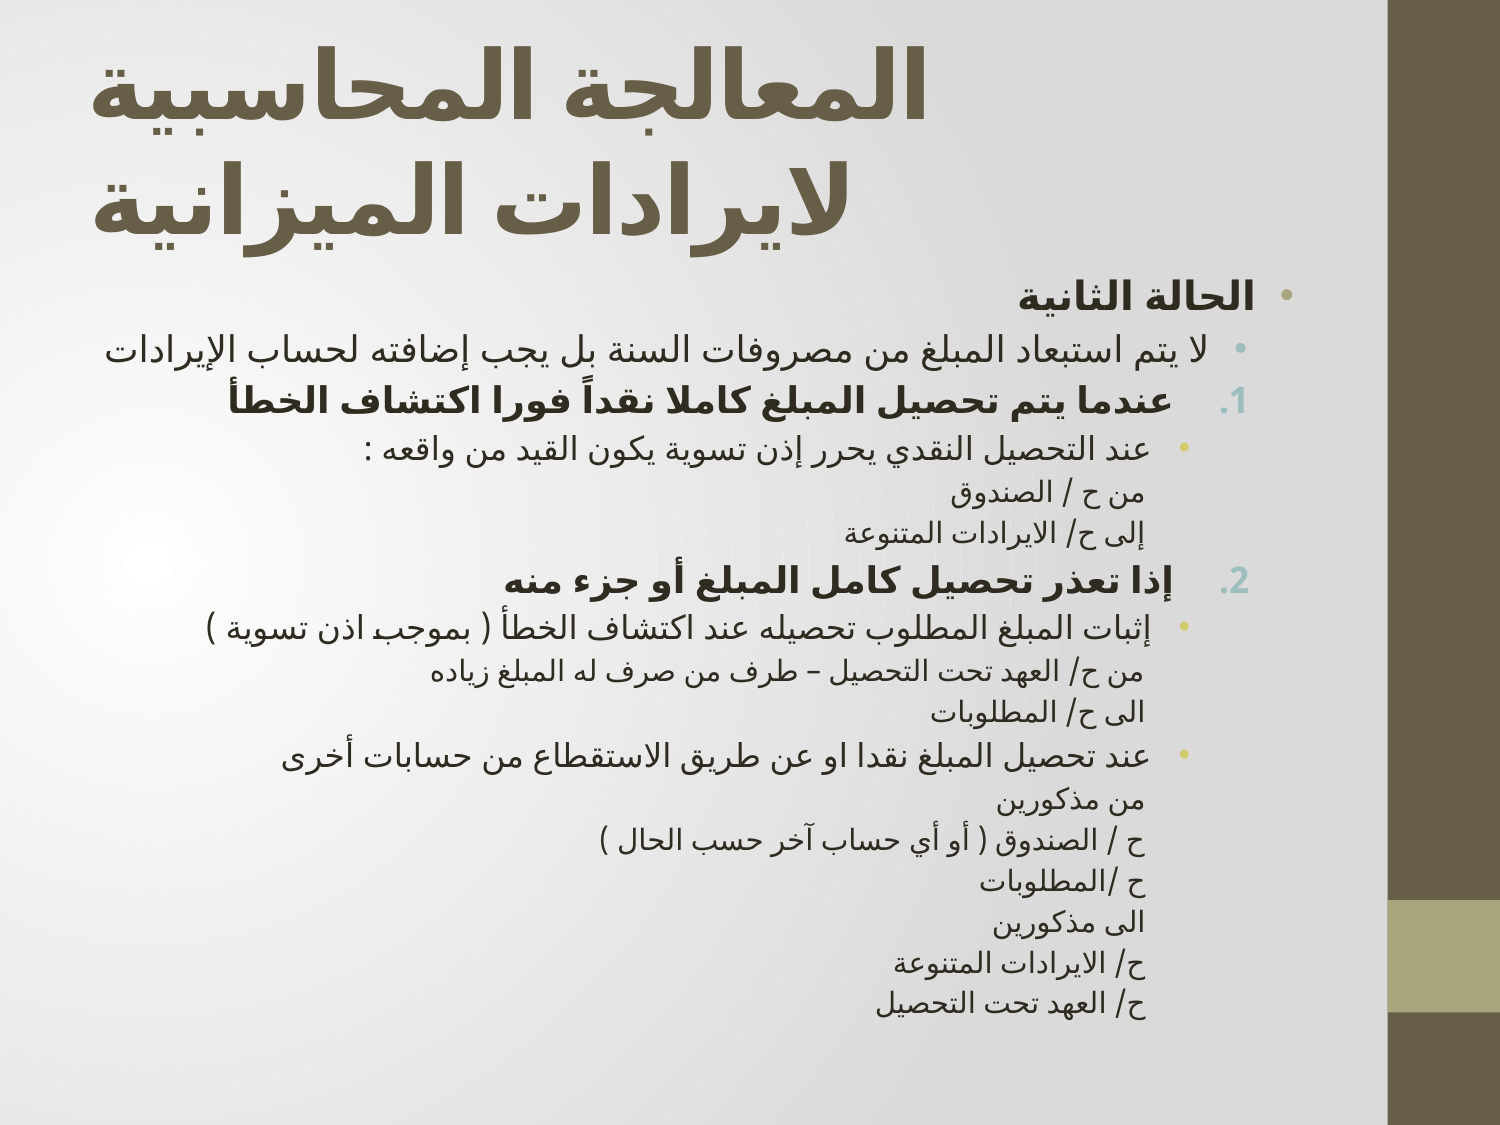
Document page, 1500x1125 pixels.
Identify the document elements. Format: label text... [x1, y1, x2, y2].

list الحالة الثانية لا يتم استبعاد المبلغ من مصروفات السنة بل يجب إضافته لحساب الإيرادات عندما يتم تحصيل المبلغ كاملا نقداً فورا اكتشاف الخطأ عند التحصيل النقدي يحرر إذن تسوية يكون القيد من واقعه : من ح / الصندوق إلى ح/ الايرادات المتنوعة إذا تعذر تحصيل كامل المبلغ أو جزء منه إثبات المبلغ المطلوب تحصيله عند اكتشاف الخطأ ( بموجب اذن تسوية ) من ح/ العهد تحت التحصيل – طرف من صرف له المبلغ زياده الى ح/ المطلوبات عند تحصيل المبلغ نقدا او عن طريق الاستقطاع من حسابات أخرى من مذكورين ح / الصندوق ( أو أي حساب آخر حسب الحال ) ح /المطلوبات الى مذكورين ح/ الايرادات المتنوعة ح/ العهد تحت التحصيل [75, 262, 1325, 1050]
title المعالجة المحاسبية لايرادات الميزانية [75, 45, 1325, 233]
